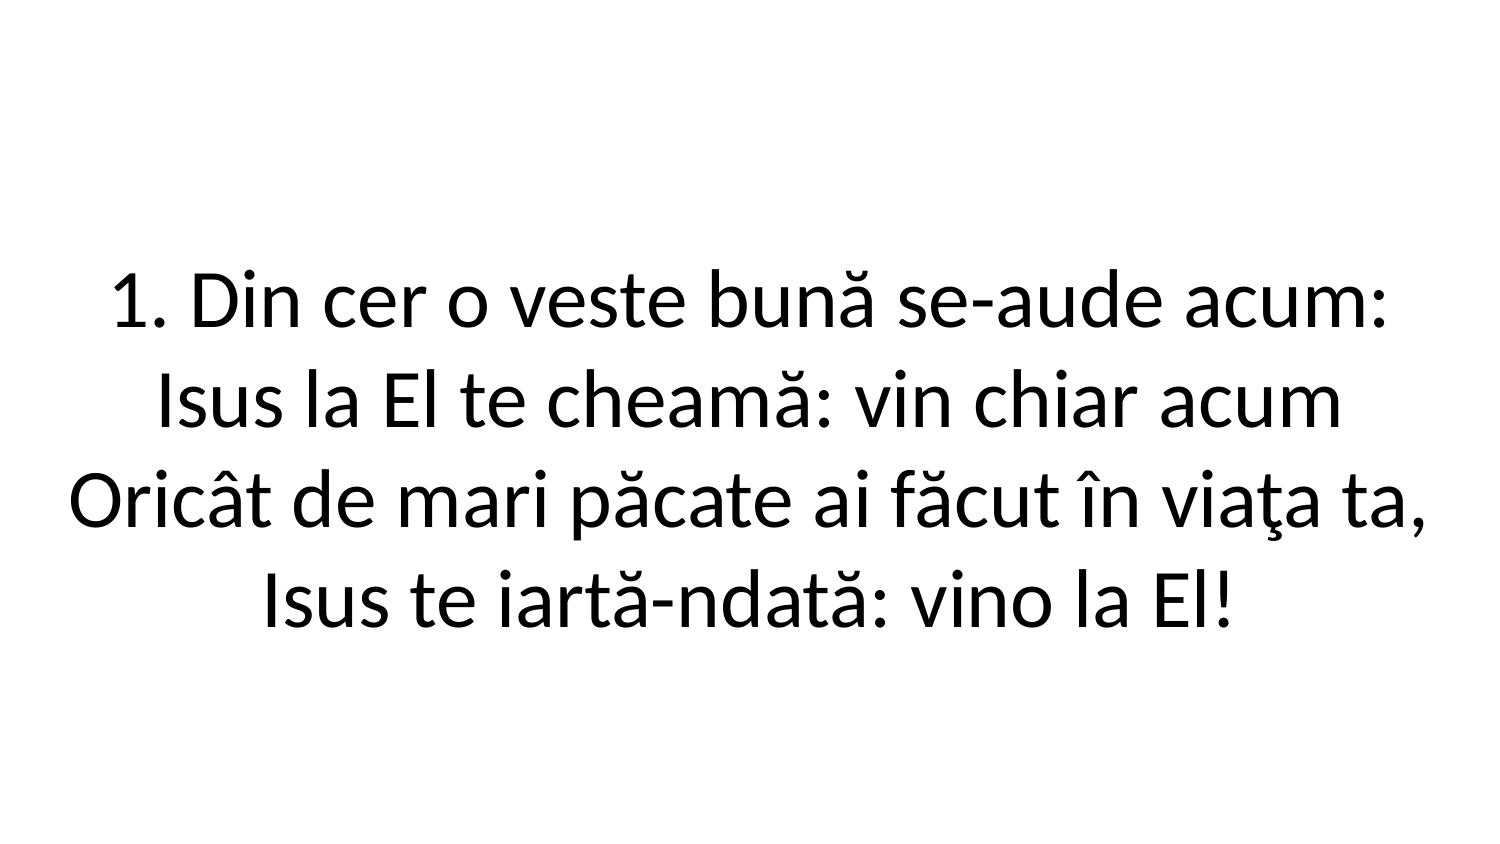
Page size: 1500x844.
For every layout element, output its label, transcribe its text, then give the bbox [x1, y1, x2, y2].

text_box 1. Din cer o veste bună se-aude acum: Isus la El te cheamă: vin chiar acum Oricât de mari păcate ai făcut în viaţa ta, Isus te iartă-ndată: vino la El! [54, 192, 1446, 652]
